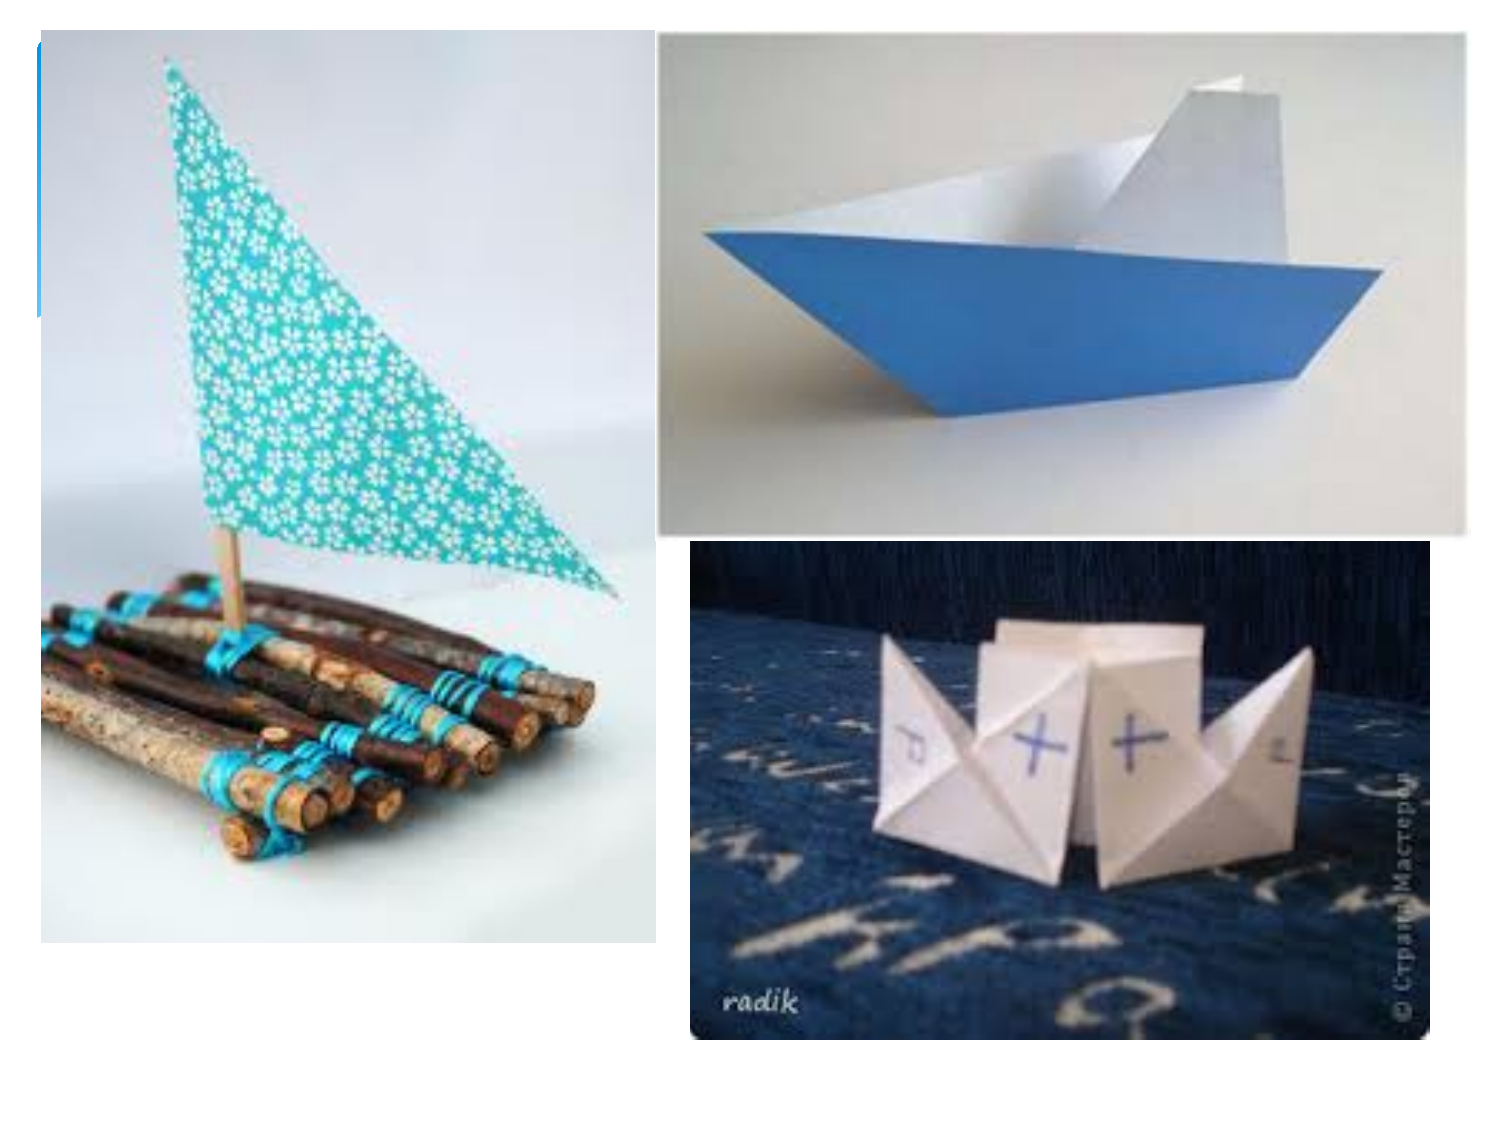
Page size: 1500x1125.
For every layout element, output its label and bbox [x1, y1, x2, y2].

picture [41, 30, 1471, 1041]
